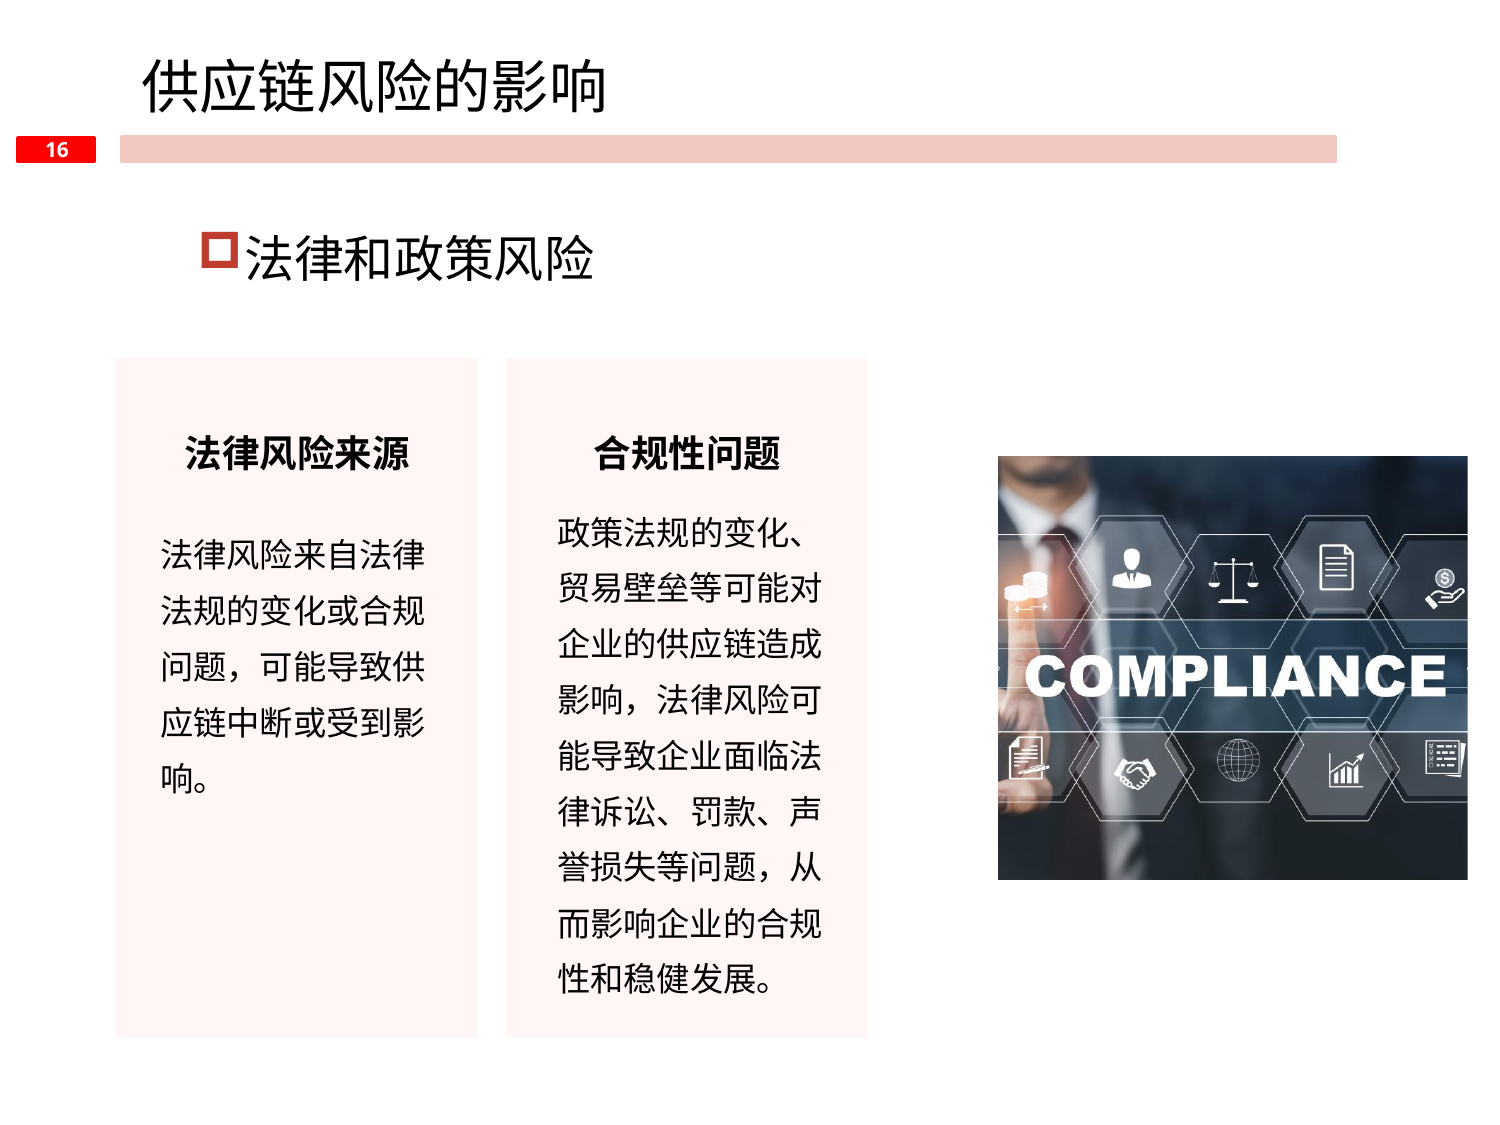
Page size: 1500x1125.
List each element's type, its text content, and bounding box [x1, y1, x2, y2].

text_box 法律风险来自法律法规的变化或合规问题，可能导致供应链中断或受到影响。 [152, 514, 448, 1025]
picture [997, 455, 1468, 880]
text_box 政策法规的变化、贸易壁垒等可能对企业的供应链造成影响，法律风险可能导致企业面临法律诉讼、罚款、声誉损失等问题，从而影响企业的合规性和稳健发展。 [548, 491, 864, 1023]
text_box 合规性问题 [529, 391, 846, 505]
text_box 法律和政策风险 [182, 219, 1168, 314]
text_box 供应链风险的影响 [126, 42, 623, 128]
text_box [17, 129, 97, 189]
text_box [505, 358, 868, 1038]
text_box 法律风险来源 [139, 391, 456, 505]
text_box [115, 357, 478, 1038]
